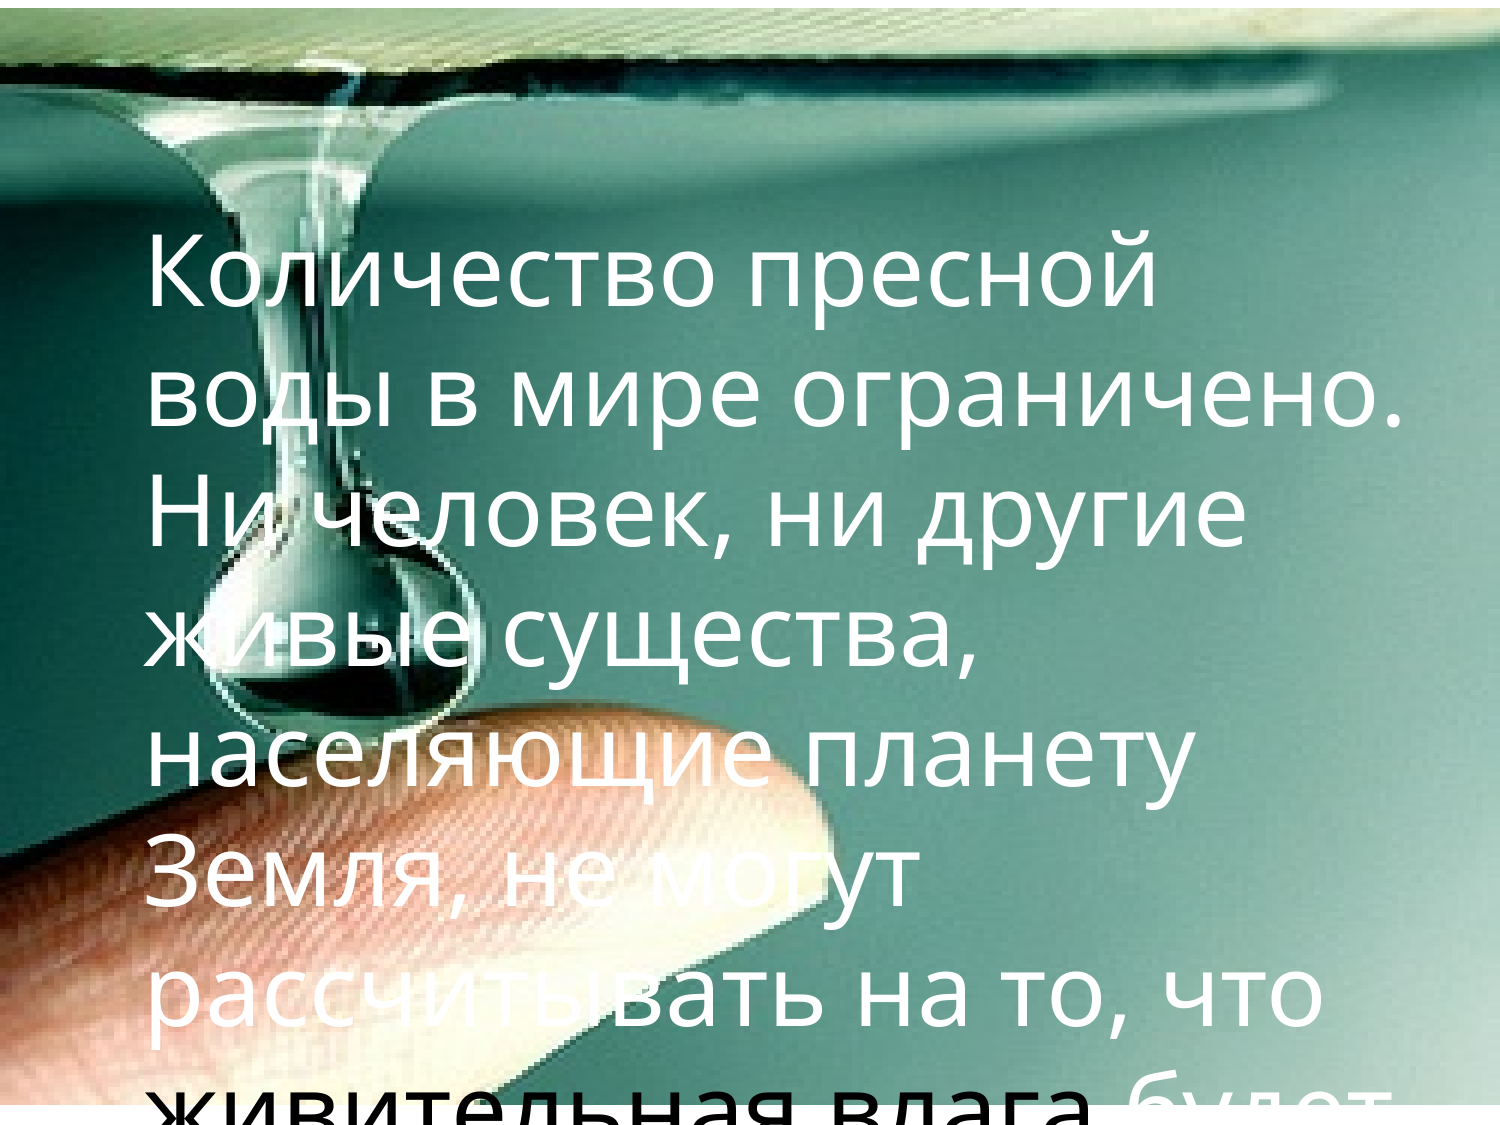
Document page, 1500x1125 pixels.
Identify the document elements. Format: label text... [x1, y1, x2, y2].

text_box Количество пресной воды в мире ограничено. Ни человек, ни другие живые существа, населяющие планету Земля, не могут рассчитывать на то, что живительная влага будет всегда. [128, 1112, 1430, 1125]
picture [0, 8, 1500, 1105]
